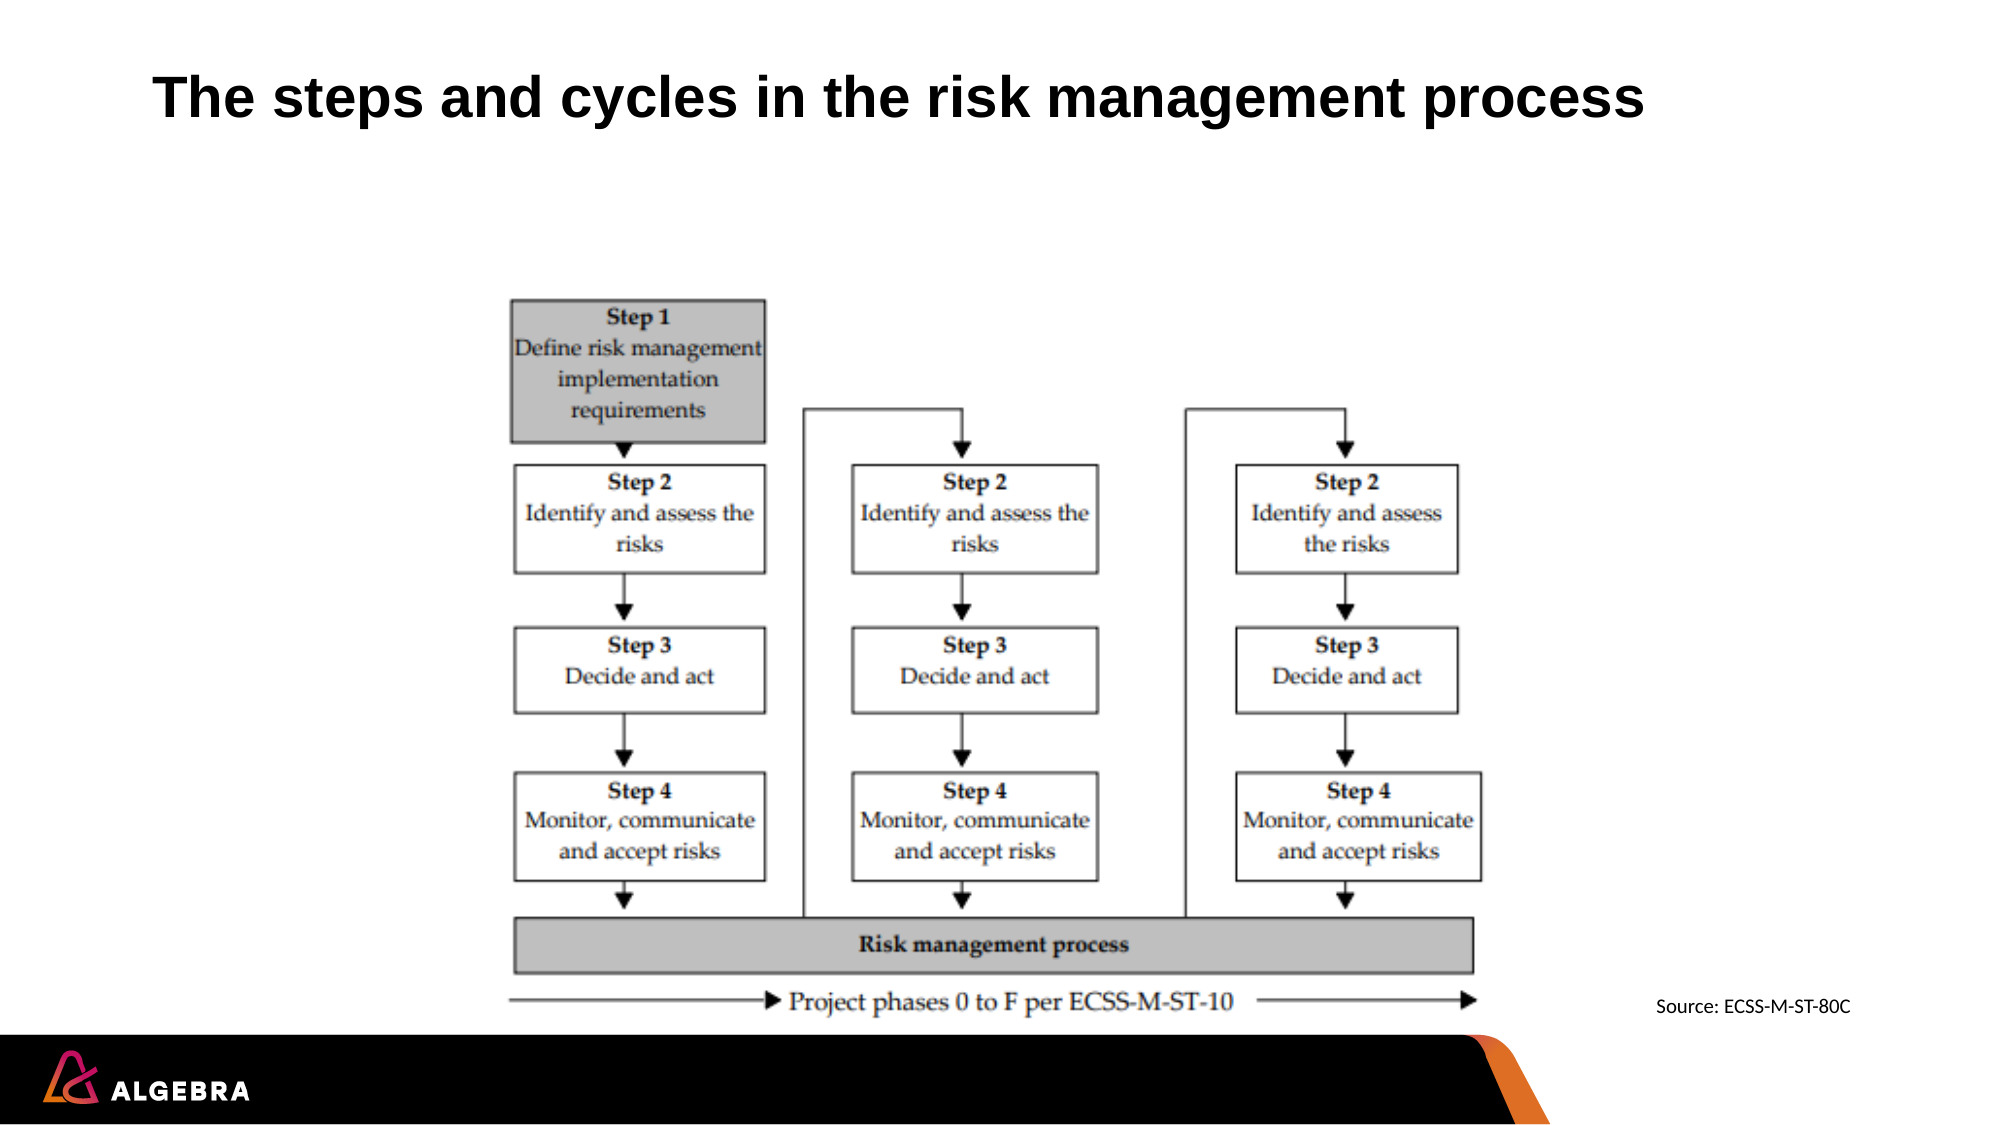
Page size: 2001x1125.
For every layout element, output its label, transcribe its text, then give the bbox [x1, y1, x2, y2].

title The steps and cycles in the risk management process [137, 59, 1863, 278]
picture [502, 278, 1498, 1028]
picture [0, 1034, 1733, 1125]
text_box Source: ECSS-M-ST-80C [1641, 985, 1901, 1022]
